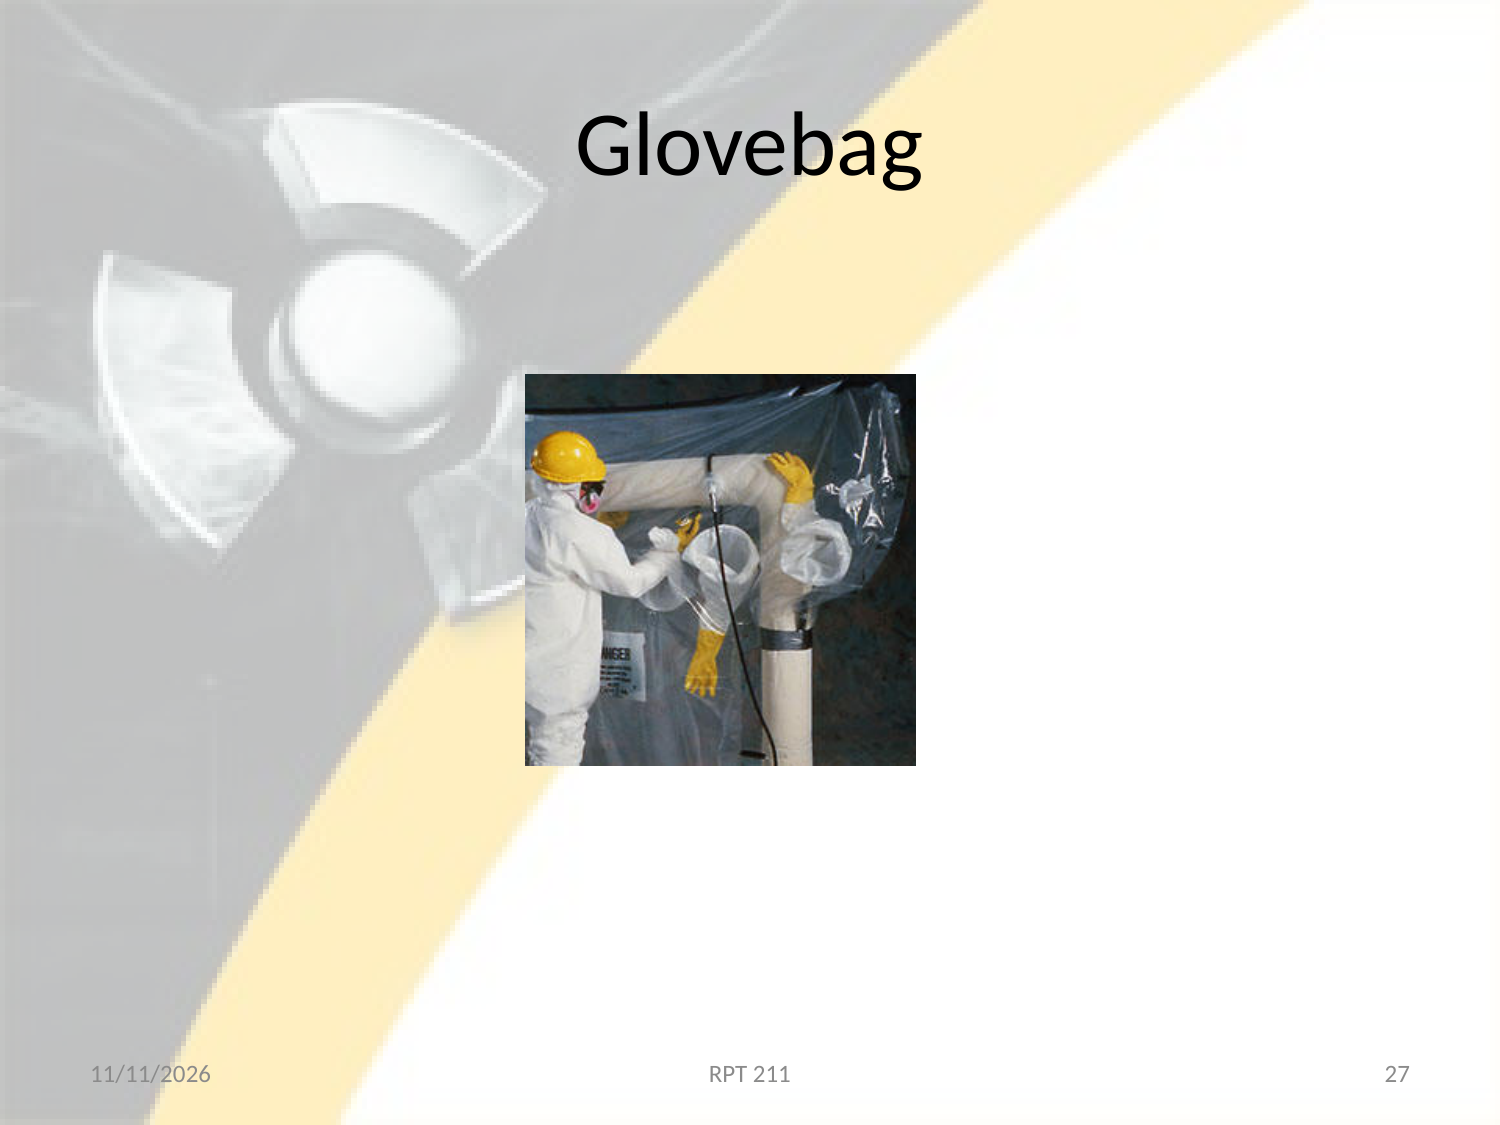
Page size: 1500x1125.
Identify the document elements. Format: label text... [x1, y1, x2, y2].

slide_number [75, 1042, 425, 1103]
picture [524, 374, 916, 766]
slide_number 27 [1074, 1042, 1425, 1103]
footer RPT 211 [512, 1042, 988, 1103]
title Glovebag [75, 45, 1425, 233]
